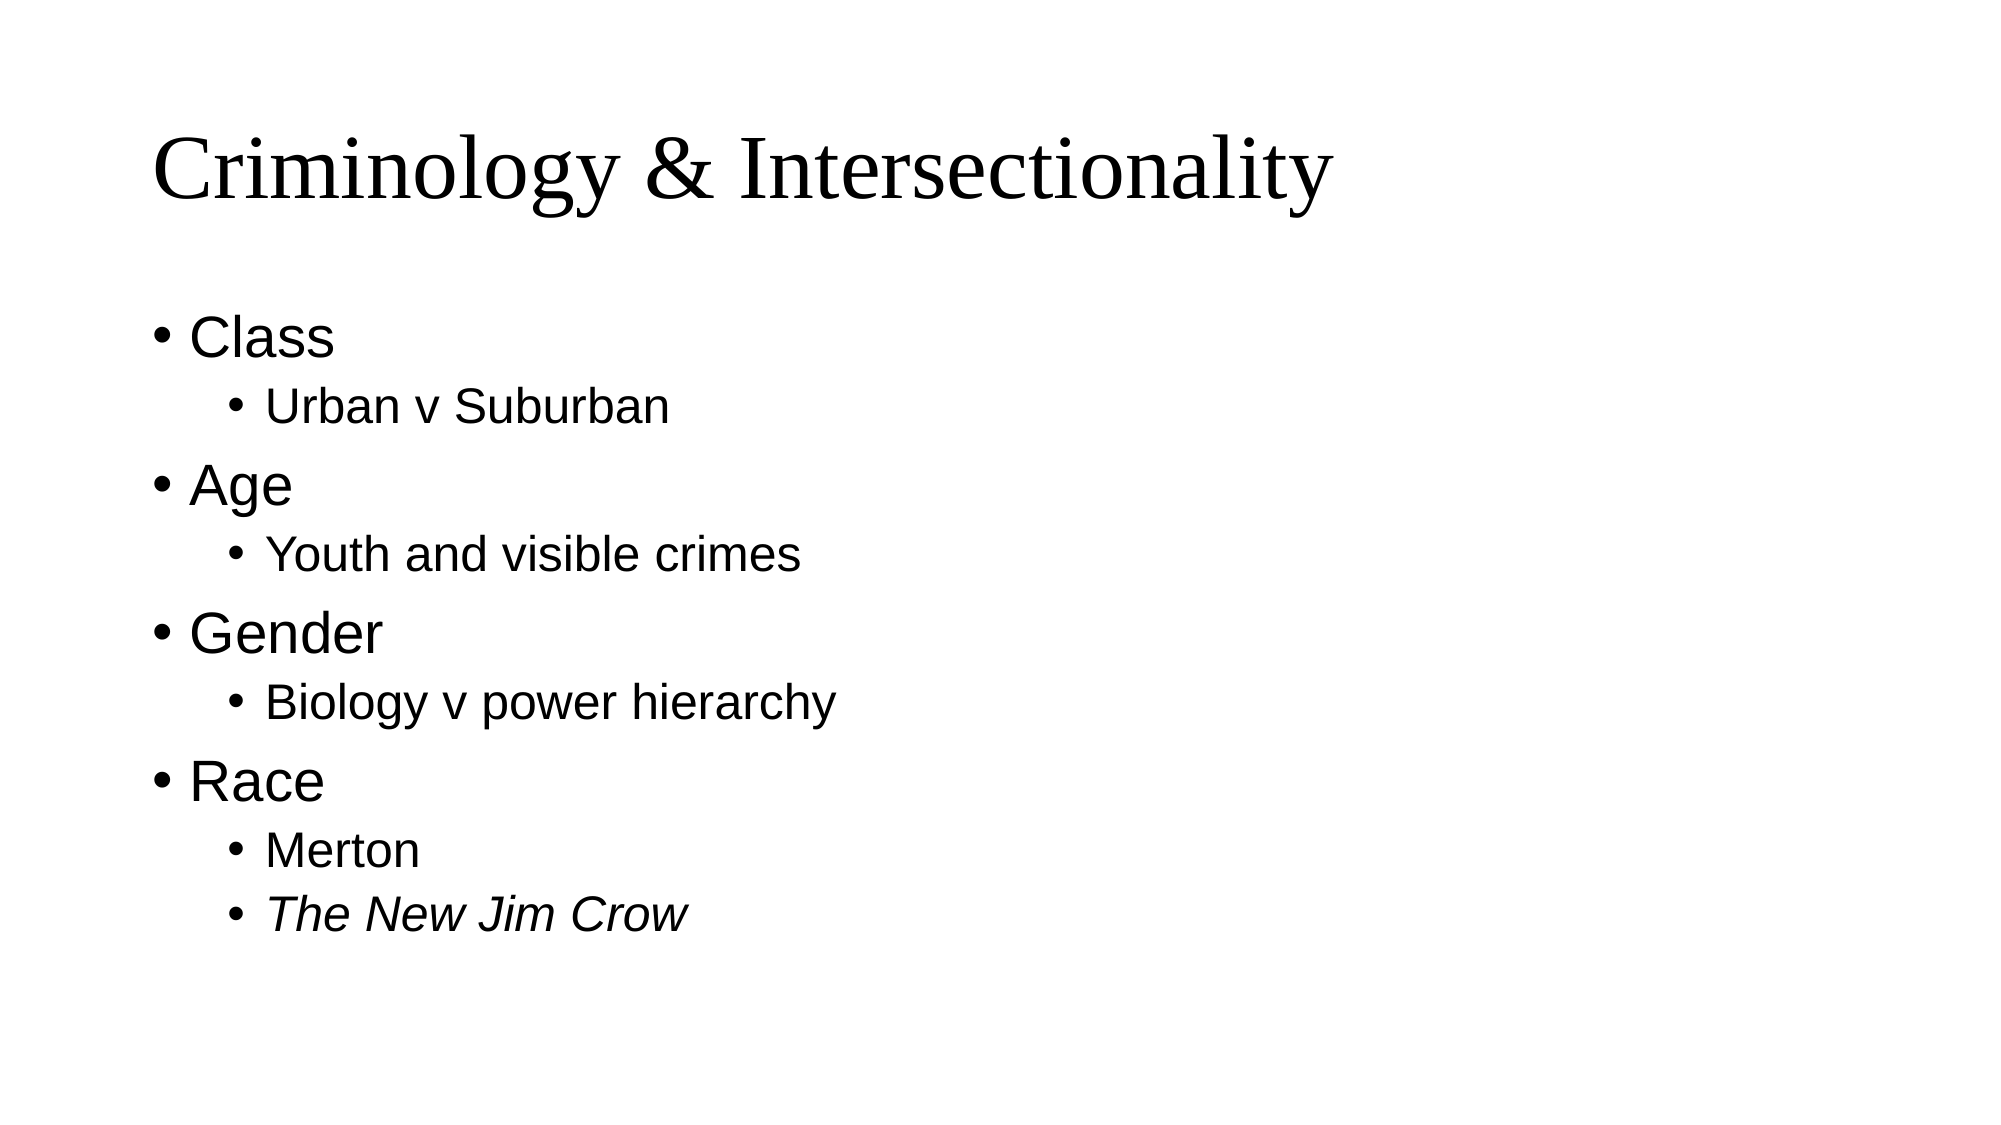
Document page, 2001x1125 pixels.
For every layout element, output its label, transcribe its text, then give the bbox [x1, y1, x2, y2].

title Criminology & Intersectionality [137, 59, 1863, 278]
list Class Urban v Suburban Age Youth and visible crimes Gender Biology v power hierarchy Race Merton The New Jim Crow [137, 299, 988, 1014]
